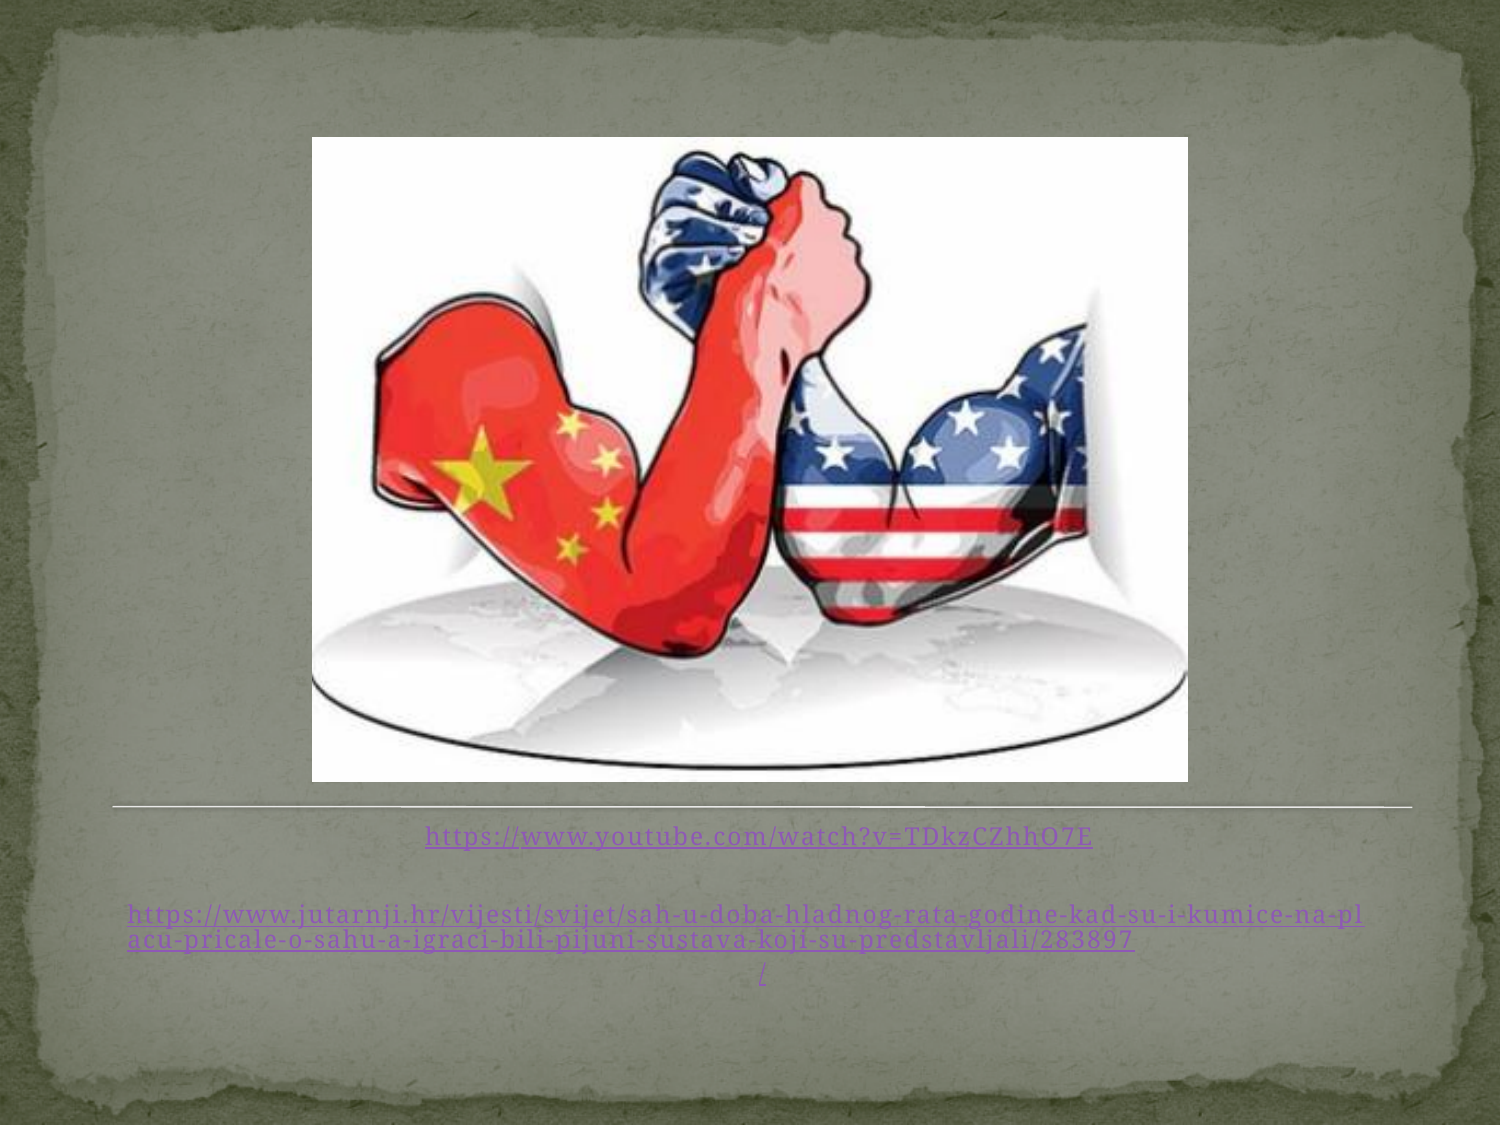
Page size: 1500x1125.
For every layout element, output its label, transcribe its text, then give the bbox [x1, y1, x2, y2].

list https://www.youtube.com/watch?v=TDkzCZhhO7E https://www.jutarnji.hr/vijesti/svijet/sah-u-doba-hladnog-rata-godine-kad-su-i-kumice-na-placu-pricale-o-sahu-a-igraci-bili-pijuni-sustava-koji-su-predstavljali/283897/ [112, 813, 1413, 975]
picture [312, 137, 1188, 782]
